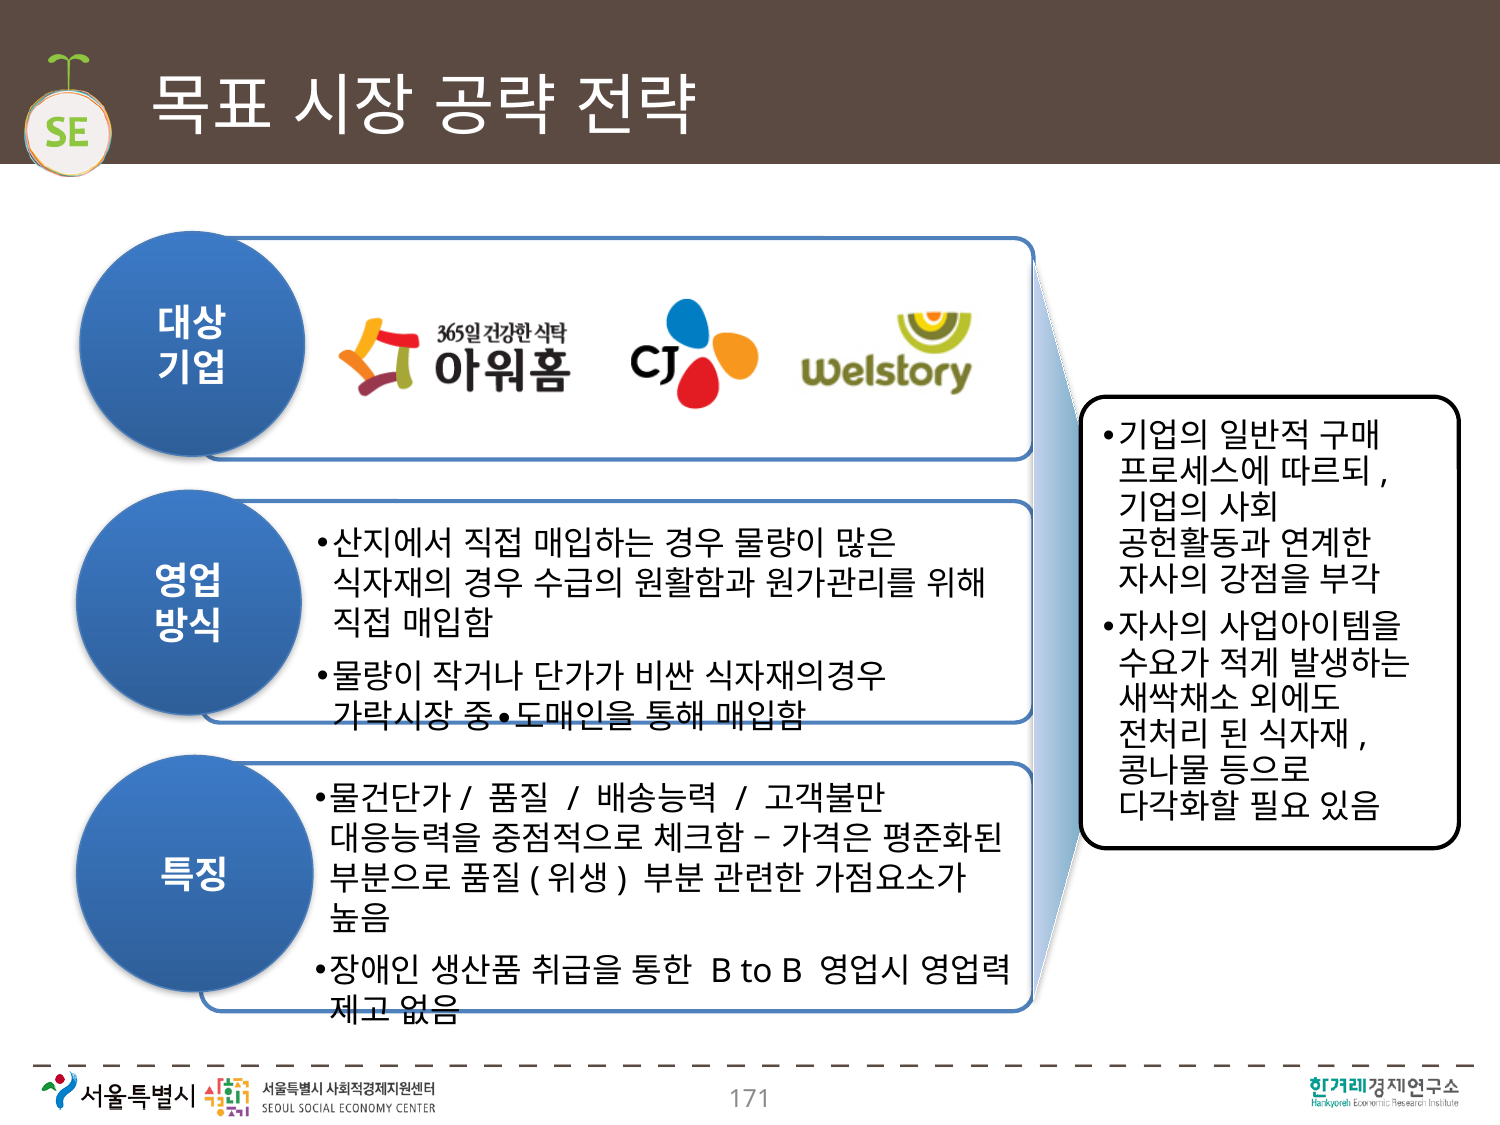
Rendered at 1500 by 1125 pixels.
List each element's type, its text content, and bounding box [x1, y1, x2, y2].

text_box 대상 기업 [79, 230, 306, 457]
title 목표 시장 공략 전략 [135, 45, 1463, 161]
text_box [238, 761, 1028, 812]
text_box 영업 방식 [75, 489, 302, 716]
picture [0, 0, 1500, 1125]
text_box [218, 235, 1036, 462]
text_box [1033, 260, 1080, 1000]
slide_number 171 [696, 1069, 804, 1125]
text_box 물건단가/ 품질 / 배송능력 / 고객불만 대응능력을 중점적으로 체크함 – 가격은 평준화된 부분으로 품질(위생) 부분 관련한 가점요소가 높음 장애인 생산품 취급을 통한 B to B 영업시 영업력 제고 없음 [299, 769, 1036, 1037]
text_box [236, 498, 1028, 575]
text_box [200, 941, 299, 1014]
text_box [207, 636, 302, 725]
text_box 기업의 일반적 구매 프로세스에 따르되, 기업의 사회 공헌활동과 연계한 자사의 강점을 부각 자사의 사업아이템을 수요가 적게 발생하는 새싹채소 외에도 전처리 된 식자재, 콩나물 등으로 다각화할 필요 있음 [1078, 394, 1461, 851]
text_box 산지에서 직접 매입하는 경우 물량이 많은 식자재의 경우 수급의 원활함과 원가관리를 위해 직접 매입함 물량이 작거나 단가가 비싼 식자재의경우 가락시장 중∙도매인을 통해 매입함 [302, 515, 1028, 743]
text_box 특징 [75, 754, 314, 993]
